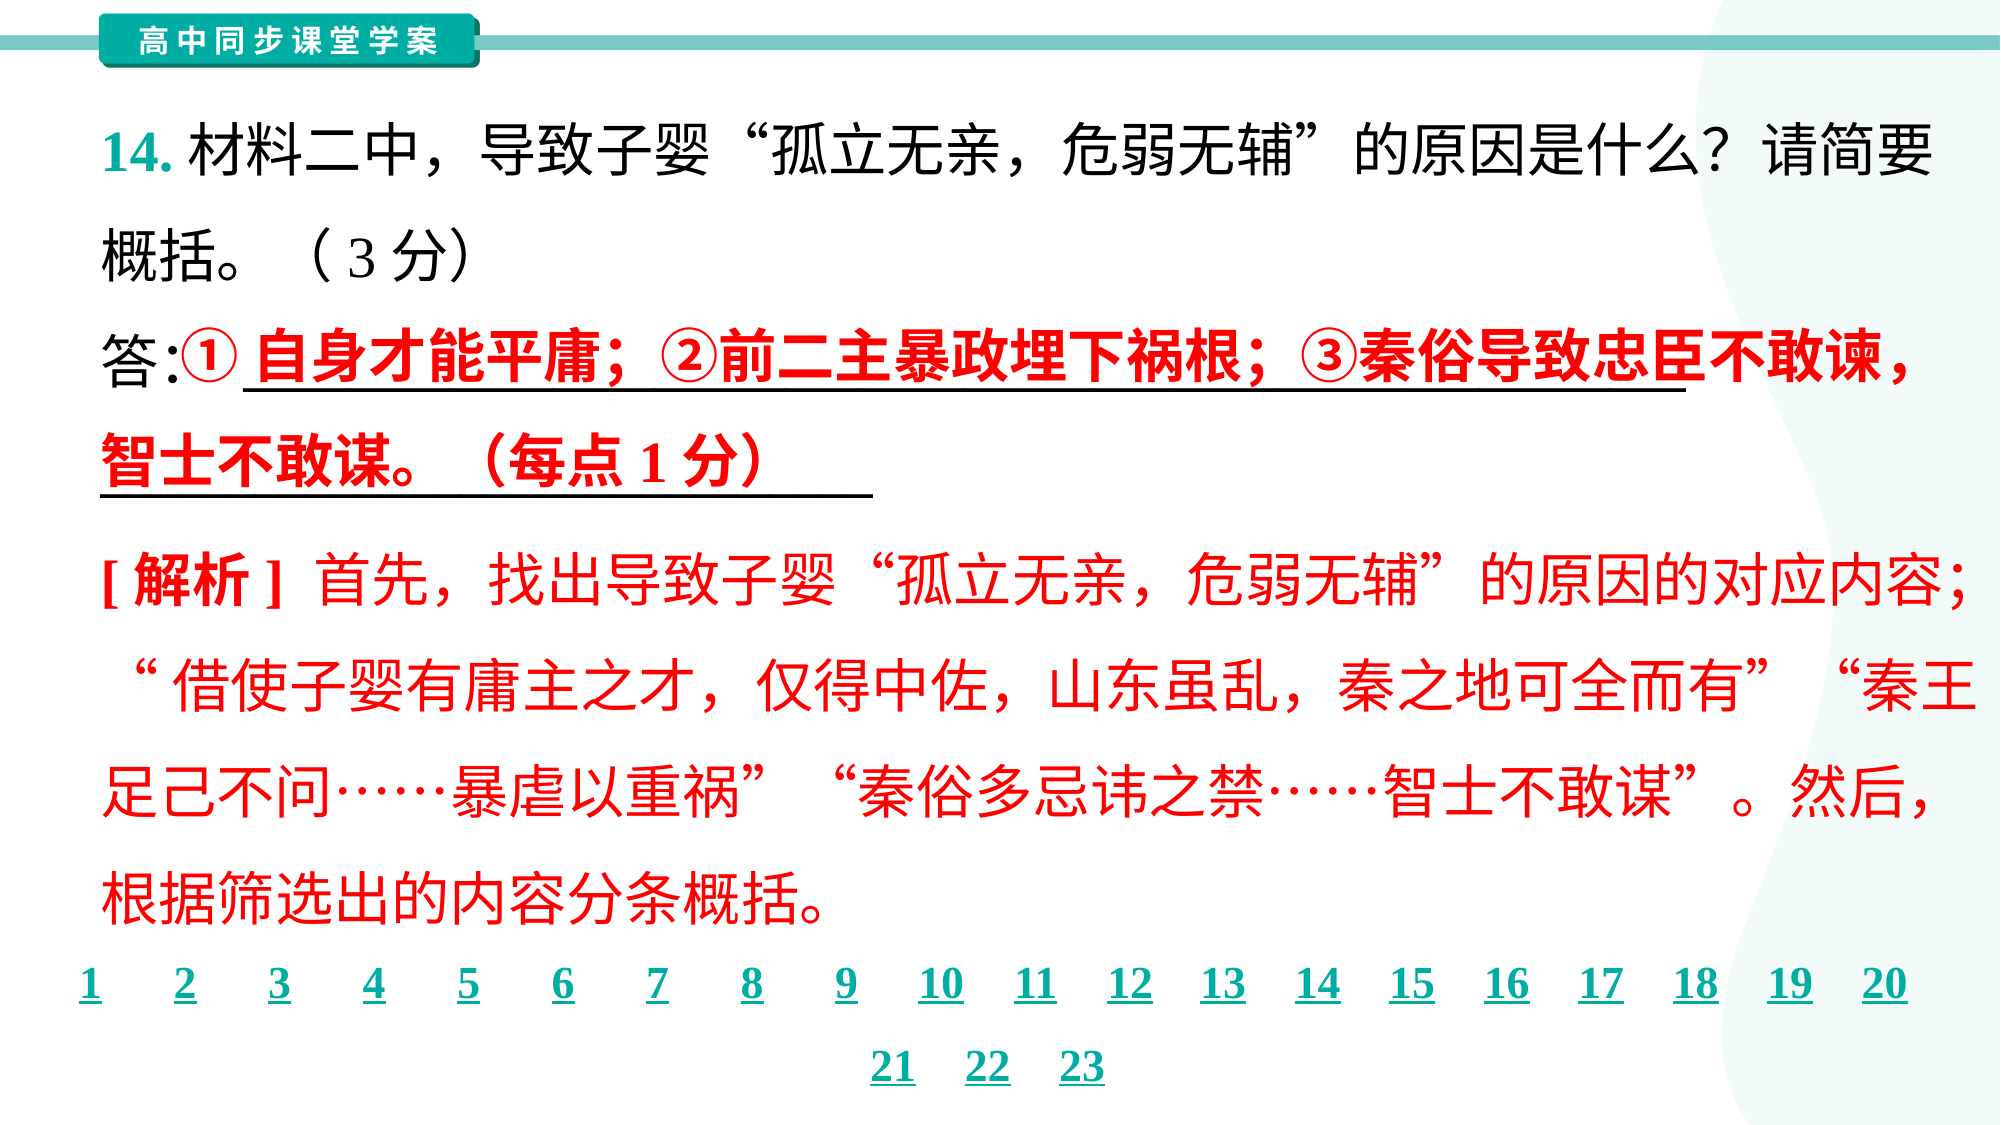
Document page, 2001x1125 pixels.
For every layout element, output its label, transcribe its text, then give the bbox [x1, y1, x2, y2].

picture [0, 0, 2000, 1125]
text_box 14.材料二中，导致子婴“孤立无亲，危弱无辅”的原因是什么？请简要 概括。（3分） 答： ________________________________________________________ ______________________________ [100, 495, 1899, 502]
text_box [解析] 首先，找出导致子婴“孤立无亲，危弱无辅”的原因的对应内容； “借使子婴有庸主之才，仅得中佐，山东虽乱，秦之地可全而有”“秦王 足己不问……暴虐以重祸”“秦俗多忌讳之禁……智士不敢谋”。然后， 根据筛选出的内容分条概括。 [100, 506, 1899, 932]
text_box ①自身才能平庸；②前二主暴政埋下祸根；③秦俗导致忠臣不敢谏，智士不敢谋。（每点1分） [100, 284, 1899, 495]
text_box 14.材料二中，导致子婴“孤立无亲，危弱无辅”的原因是什么？请简要 概括。（3分） 答： ________________________________________________________ ______________________________ [100, 76, 1899, 284]
